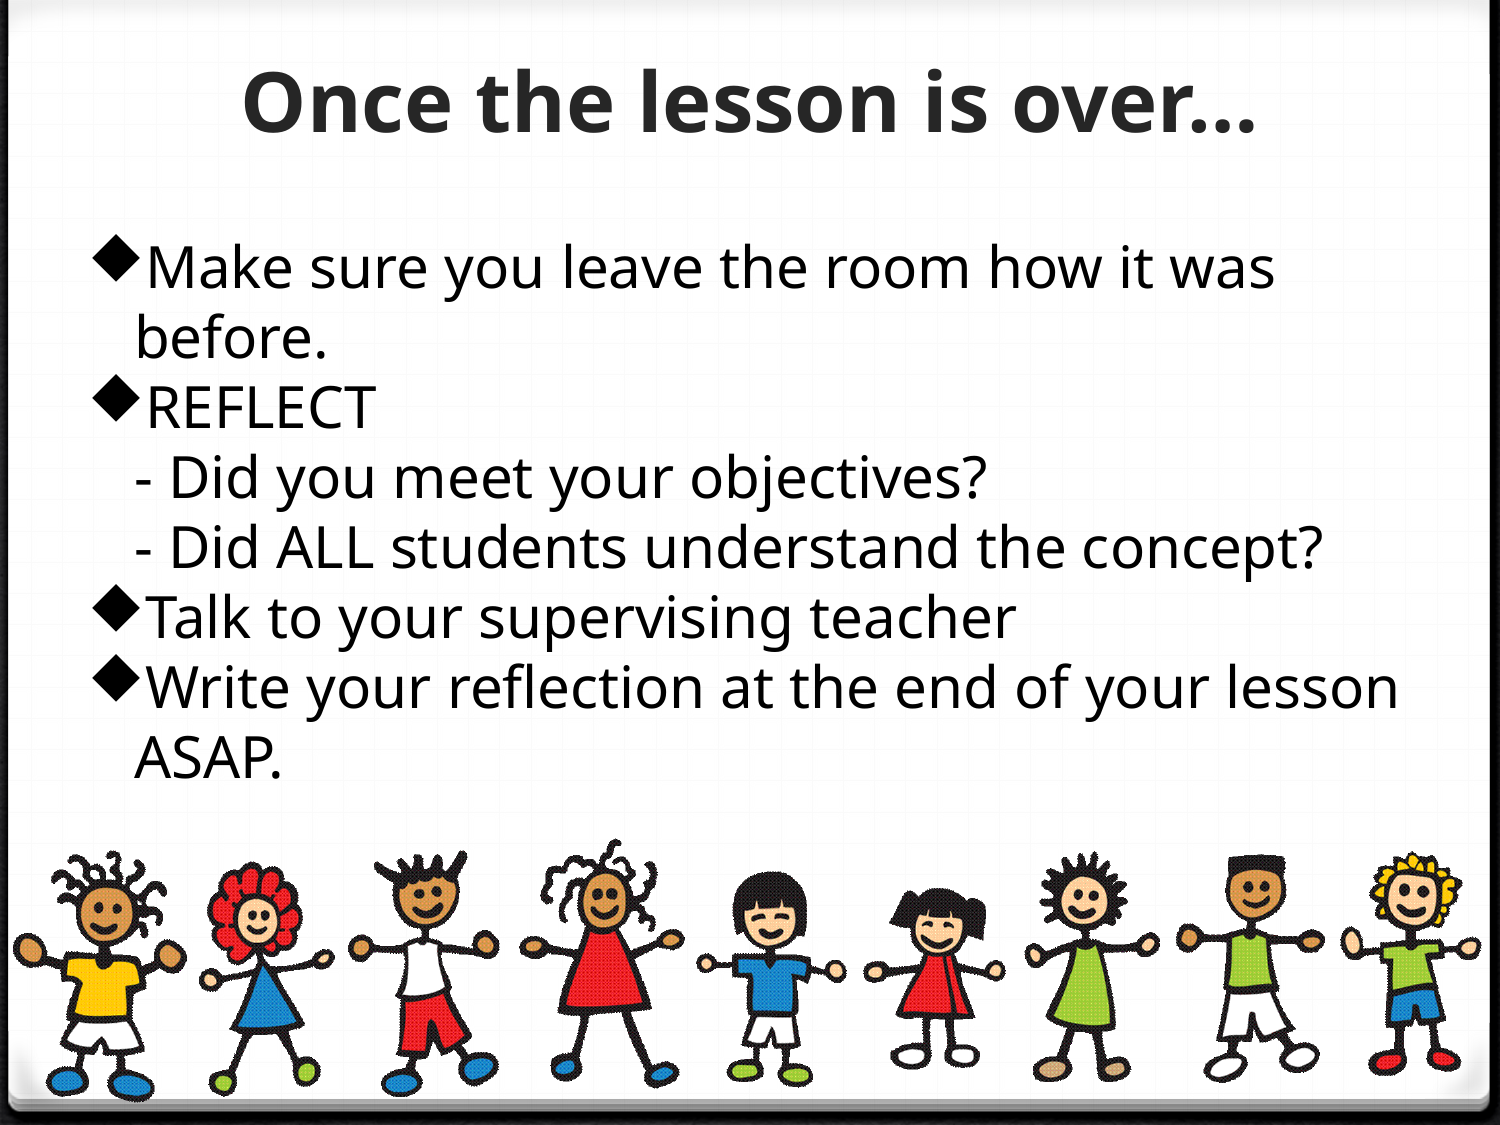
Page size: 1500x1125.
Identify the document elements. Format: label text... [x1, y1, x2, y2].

picture [0, 0, 1500, 1125]
text_box Make sure you leave the room how it was before. REFLECT - Did you meet your objectives? - Did ALL students understand the concept? Talk to your supervising teacher Write your reflection at the end of your lesson ASAP. [72, 223, 1430, 798]
title Once the lesson is over… [90, 20, 1410, 180]
